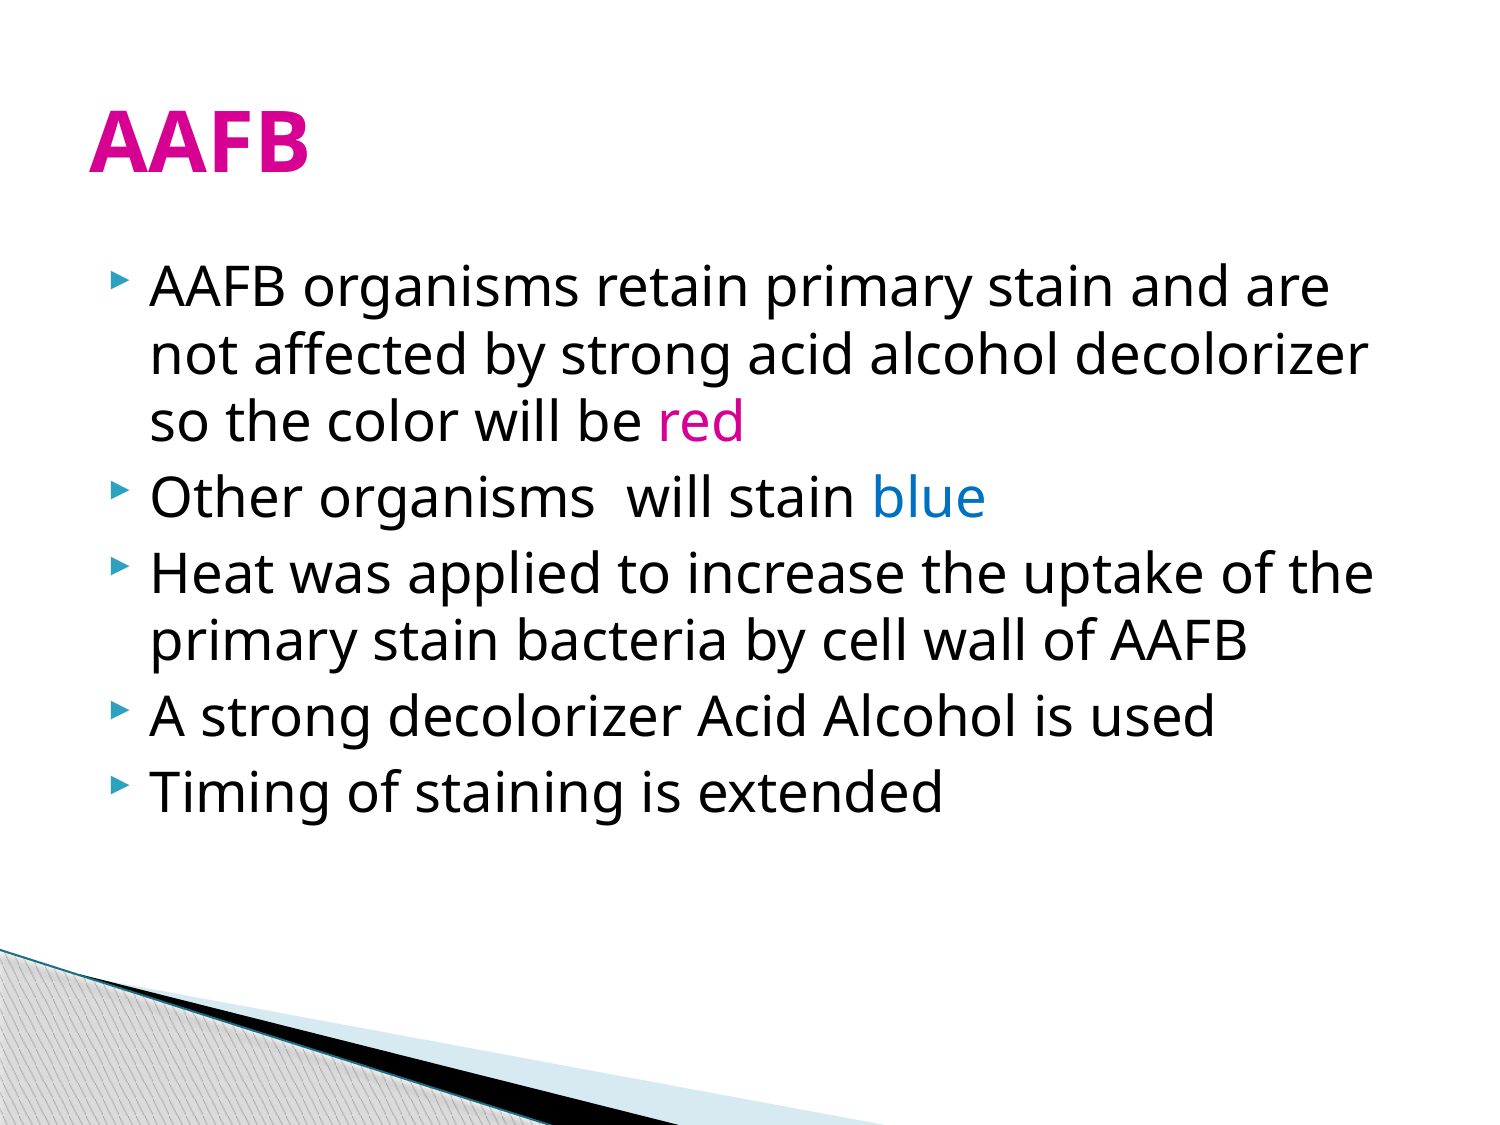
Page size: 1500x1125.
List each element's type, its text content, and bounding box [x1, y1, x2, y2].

list AAFB organisms retain primary stain and are not affected by strong acid alcohol decolorizer so the color will be red Other organisms will stain blue Heat was applied to increase the uptake of the primary stain bacteria by cell wall of AAFB A strong decolorizer Acid Alcohol is used Timing of staining is extended [75, 243, 1425, 986]
title AAFB [75, 45, 1425, 233]
